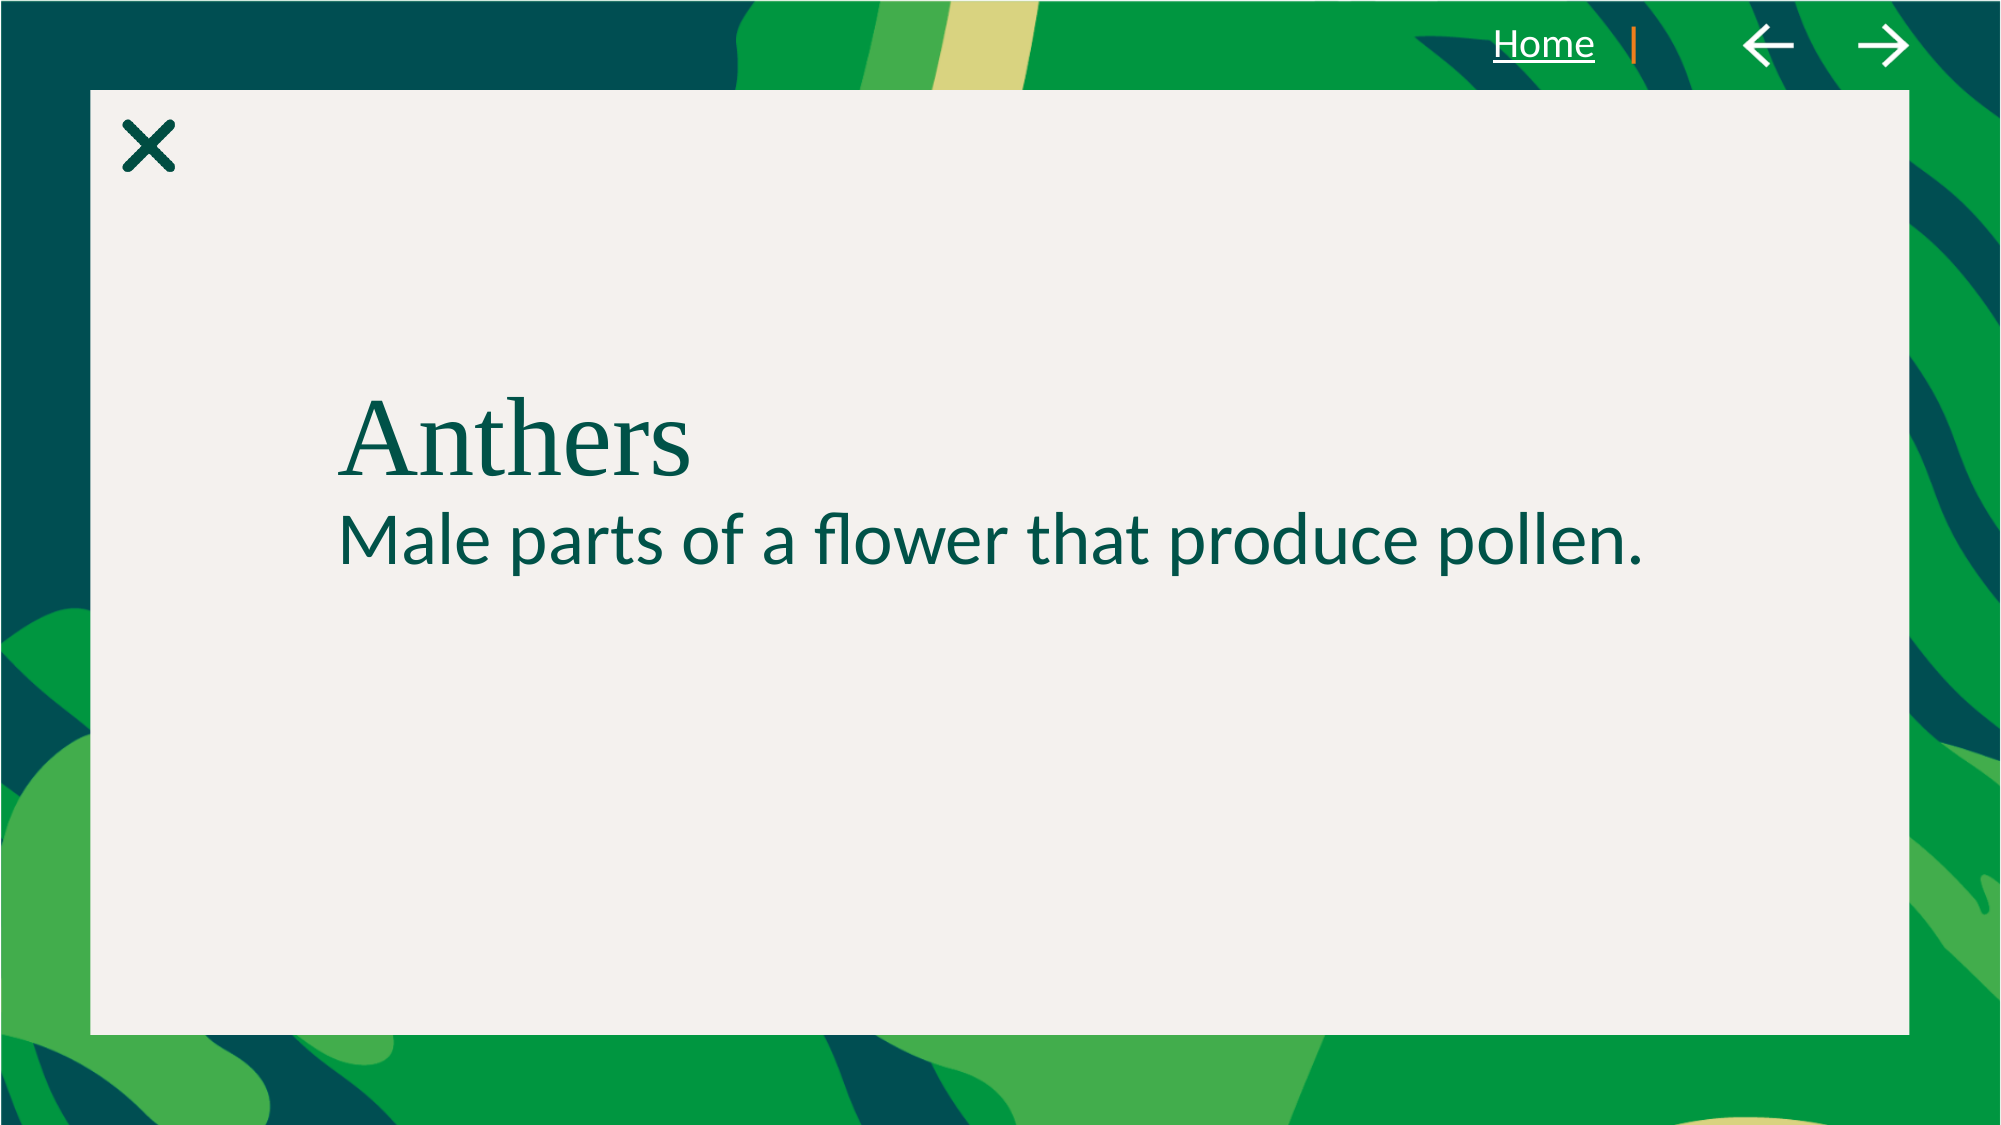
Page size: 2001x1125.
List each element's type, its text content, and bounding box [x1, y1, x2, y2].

text_box Home | [1563, 25, 1682, 74]
title Anthers Male parts of a flower that produce pollen. [1563, 235, 1682, 725]
title Anthers Male parts of a flower that produce pollen. [322, 235, 437, 725]
picture [3, 0, 2001, 1125]
text_box [89, 89, 437, 1036]
text_box [1563, 89, 1911, 1036]
